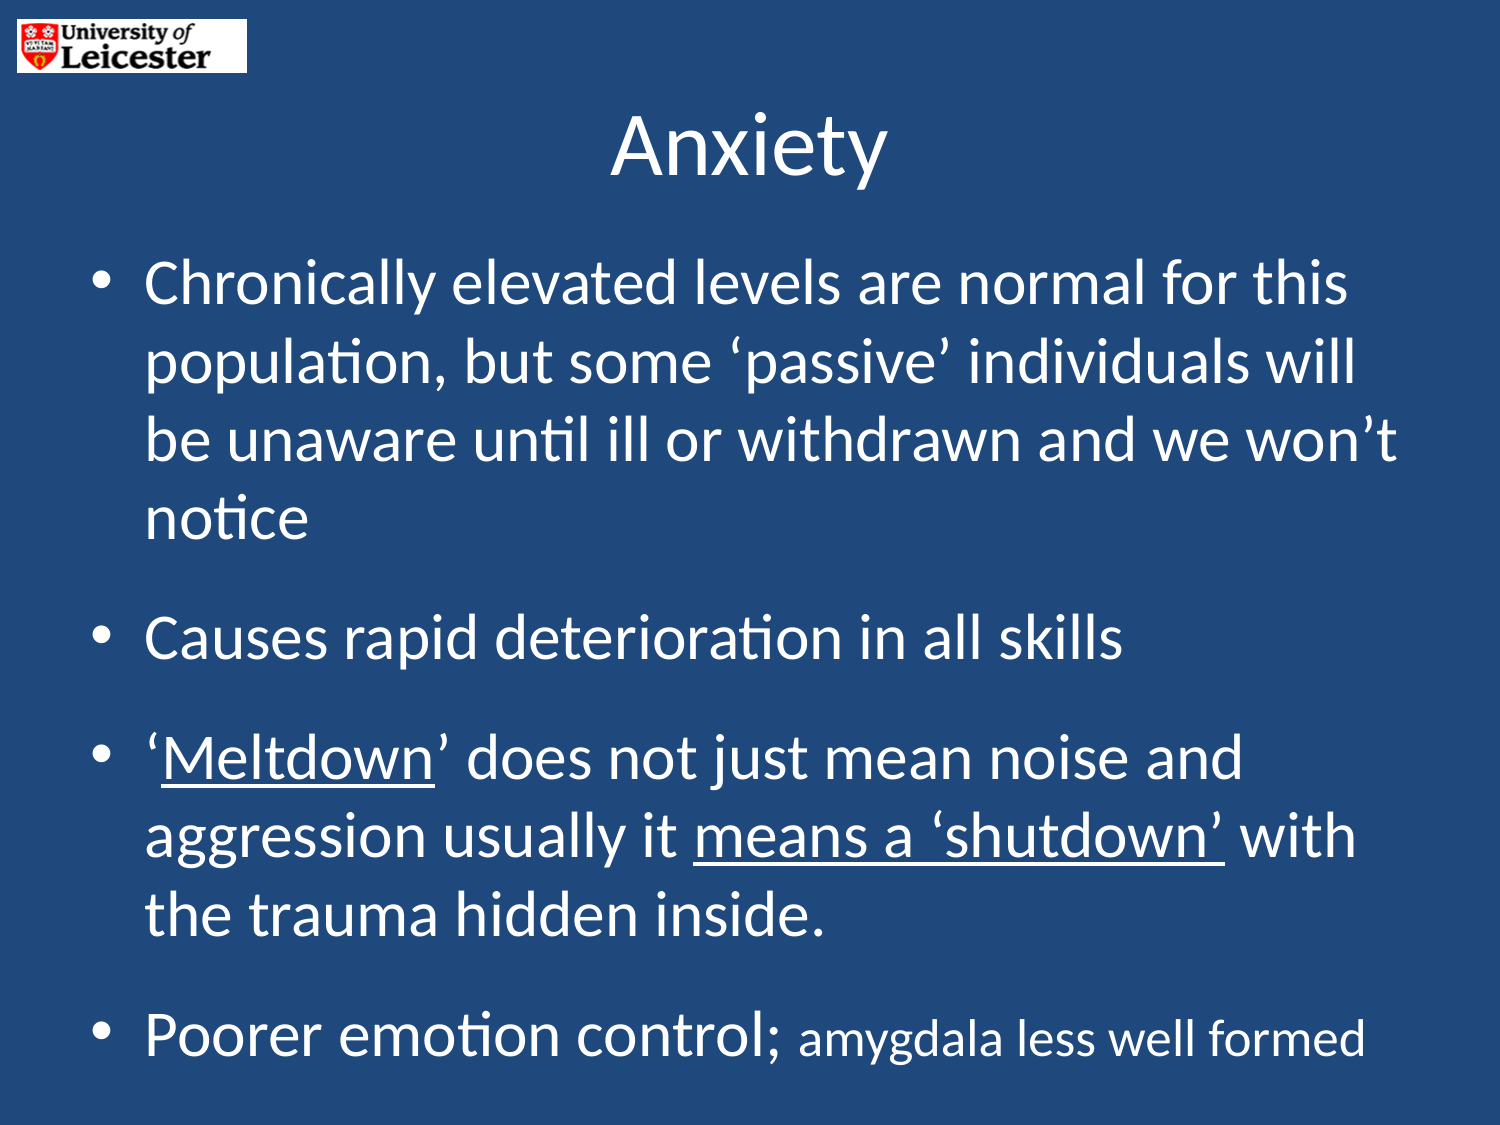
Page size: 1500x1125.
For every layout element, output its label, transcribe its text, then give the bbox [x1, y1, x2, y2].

picture [17, 18, 247, 74]
title Anxiety [75, 45, 1425, 231]
list Chronically elevated levels are normal for this population, but some ‘passive’ individuals will be unaware until ill or withdrawn and we won’t notice Causes rapid deterioration in all skills ‘Meltdown’ does not just mean noise and aggression usually it means a ‘shutdown’ with the trauma hidden inside. Poorer emotion control; amygdala less well formed [75, 231, 1425, 1083]
